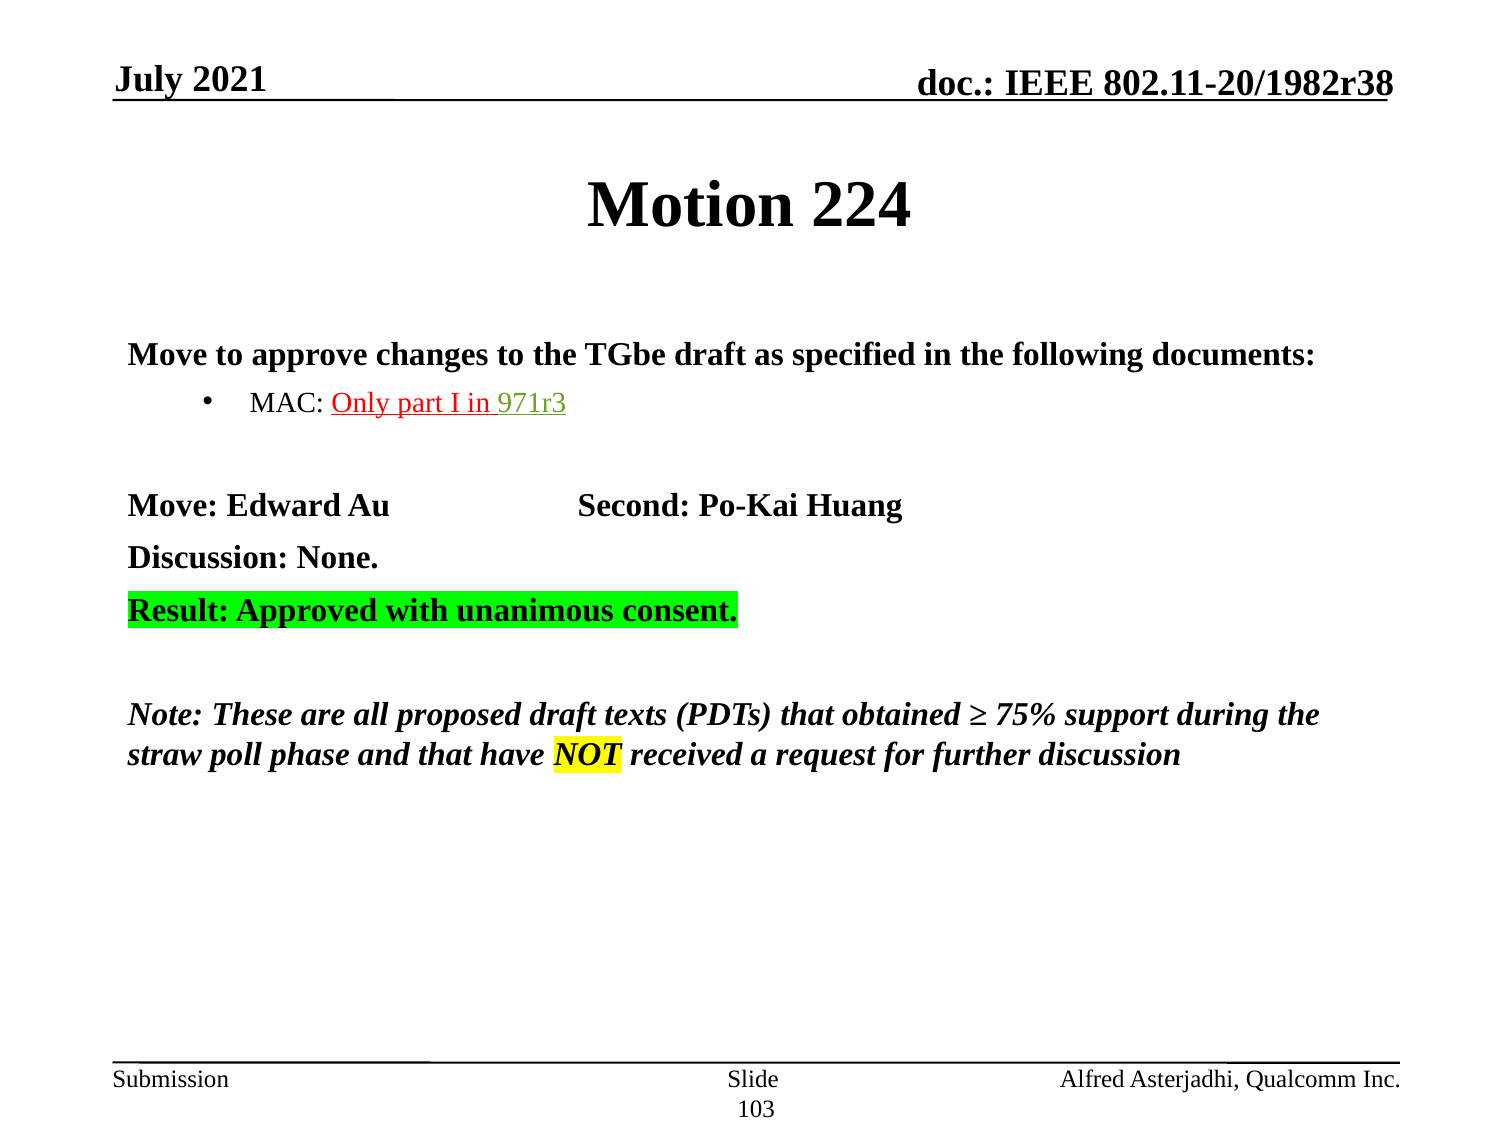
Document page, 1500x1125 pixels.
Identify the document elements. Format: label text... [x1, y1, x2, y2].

footer Alfred Asterjadhi, Qualcomm Inc. [878, 1061, 1402, 1093]
list Move to approve changes to the TGbe draft as specified in the following documents: MAC: Only part I in 971r3 Move: Edward Au Second: Po-Kai Huang Discussion: None. Result: Approved with unanimous consent. Note: These are all proposed draft texts (PDTs) that obtained ≥ 75% support during the straw poll phase and that have NOT received a request for further discussion [112, 324, 1388, 1000]
slide_number Slide 103 [712, 1061, 800, 1123]
title Motion 224 [112, 112, 1388, 288]
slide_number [114, 54, 423, 100]
